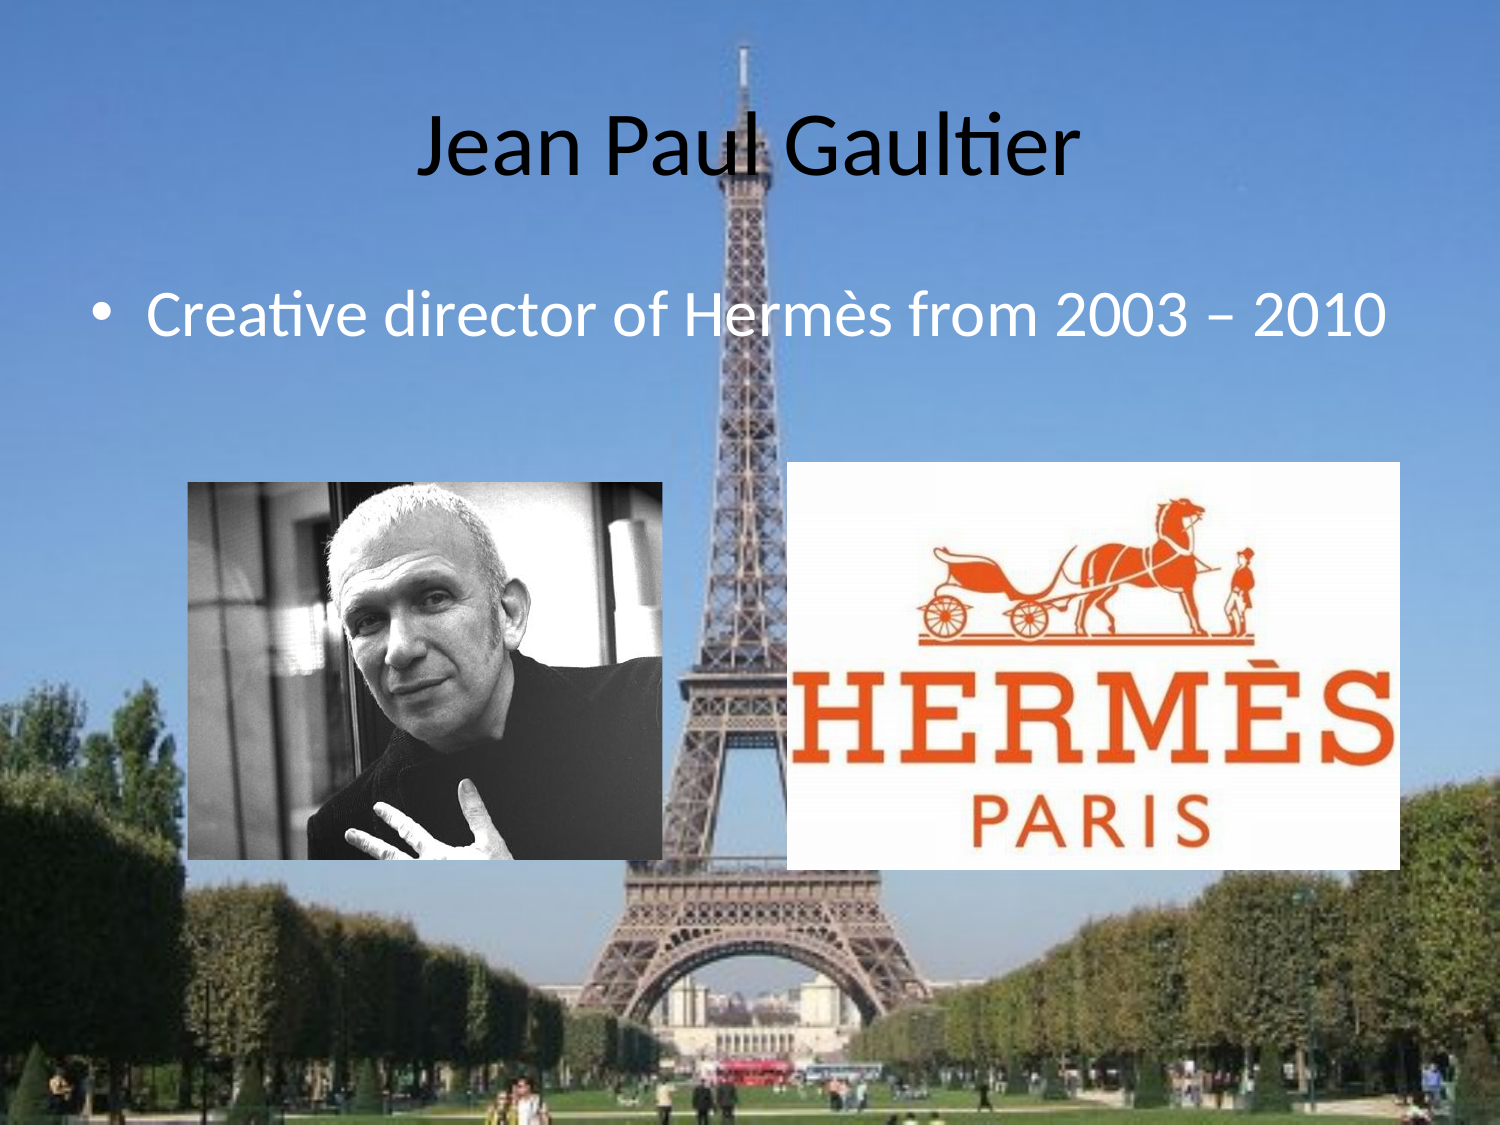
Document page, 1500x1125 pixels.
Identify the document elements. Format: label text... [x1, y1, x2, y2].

title Jean Paul Gaultier [74, 44, 1426, 233]
list Creative director of Hermès from 2003 – 2010 [74, 262, 1426, 1006]
picture [0, 0, 1500, 1125]
